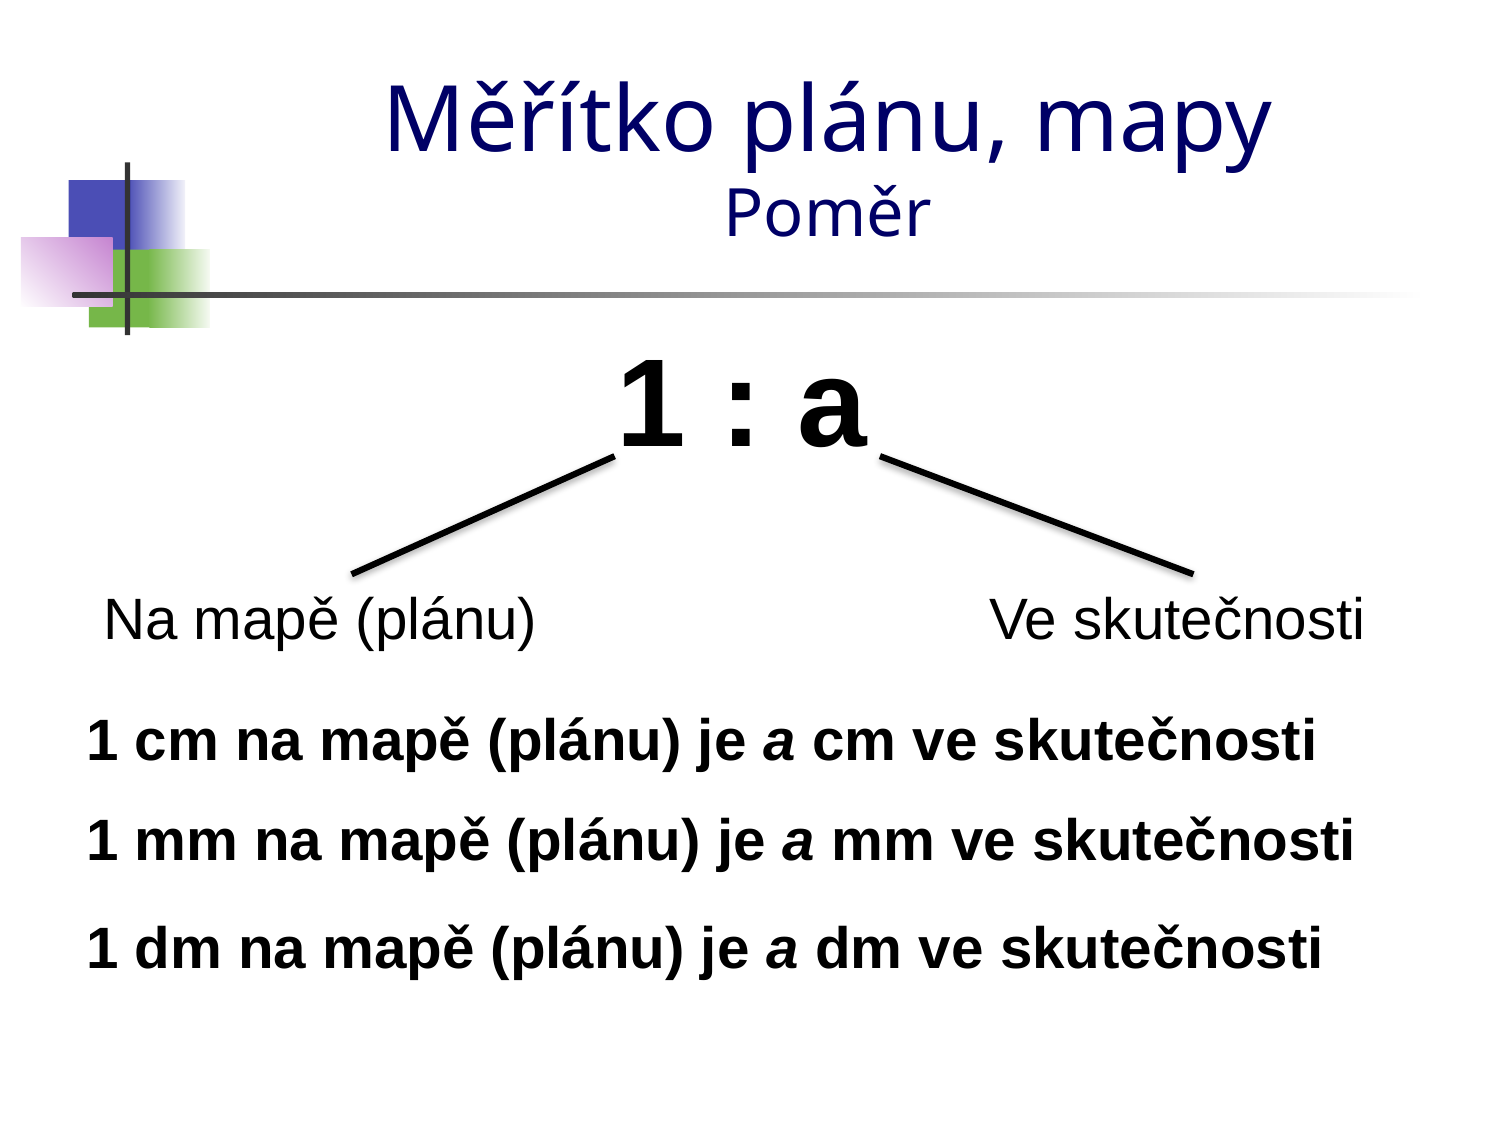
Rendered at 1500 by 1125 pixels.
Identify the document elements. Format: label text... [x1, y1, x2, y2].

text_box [351, 455, 615, 575]
text_box Ve skutečnosti [974, 574, 1413, 659]
text_box 1 : a [602, 314, 943, 480]
text_box 1 dm na mapě (plánu) je a dm ve skutečnosti [71, 902, 1413, 988]
title Měřítko plánu, mapy Poměr [188, 34, 1468, 276]
text_box 1 cm na mapě (plánu) je a cm ve skutečnosti [71, 694, 1413, 780]
text_box Na mapě (plánu) [88, 574, 615, 659]
text_box 1 mm na mapě (plánu) je a mm ve skutečnosti [71, 794, 1396, 880]
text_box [879, 455, 1194, 575]
